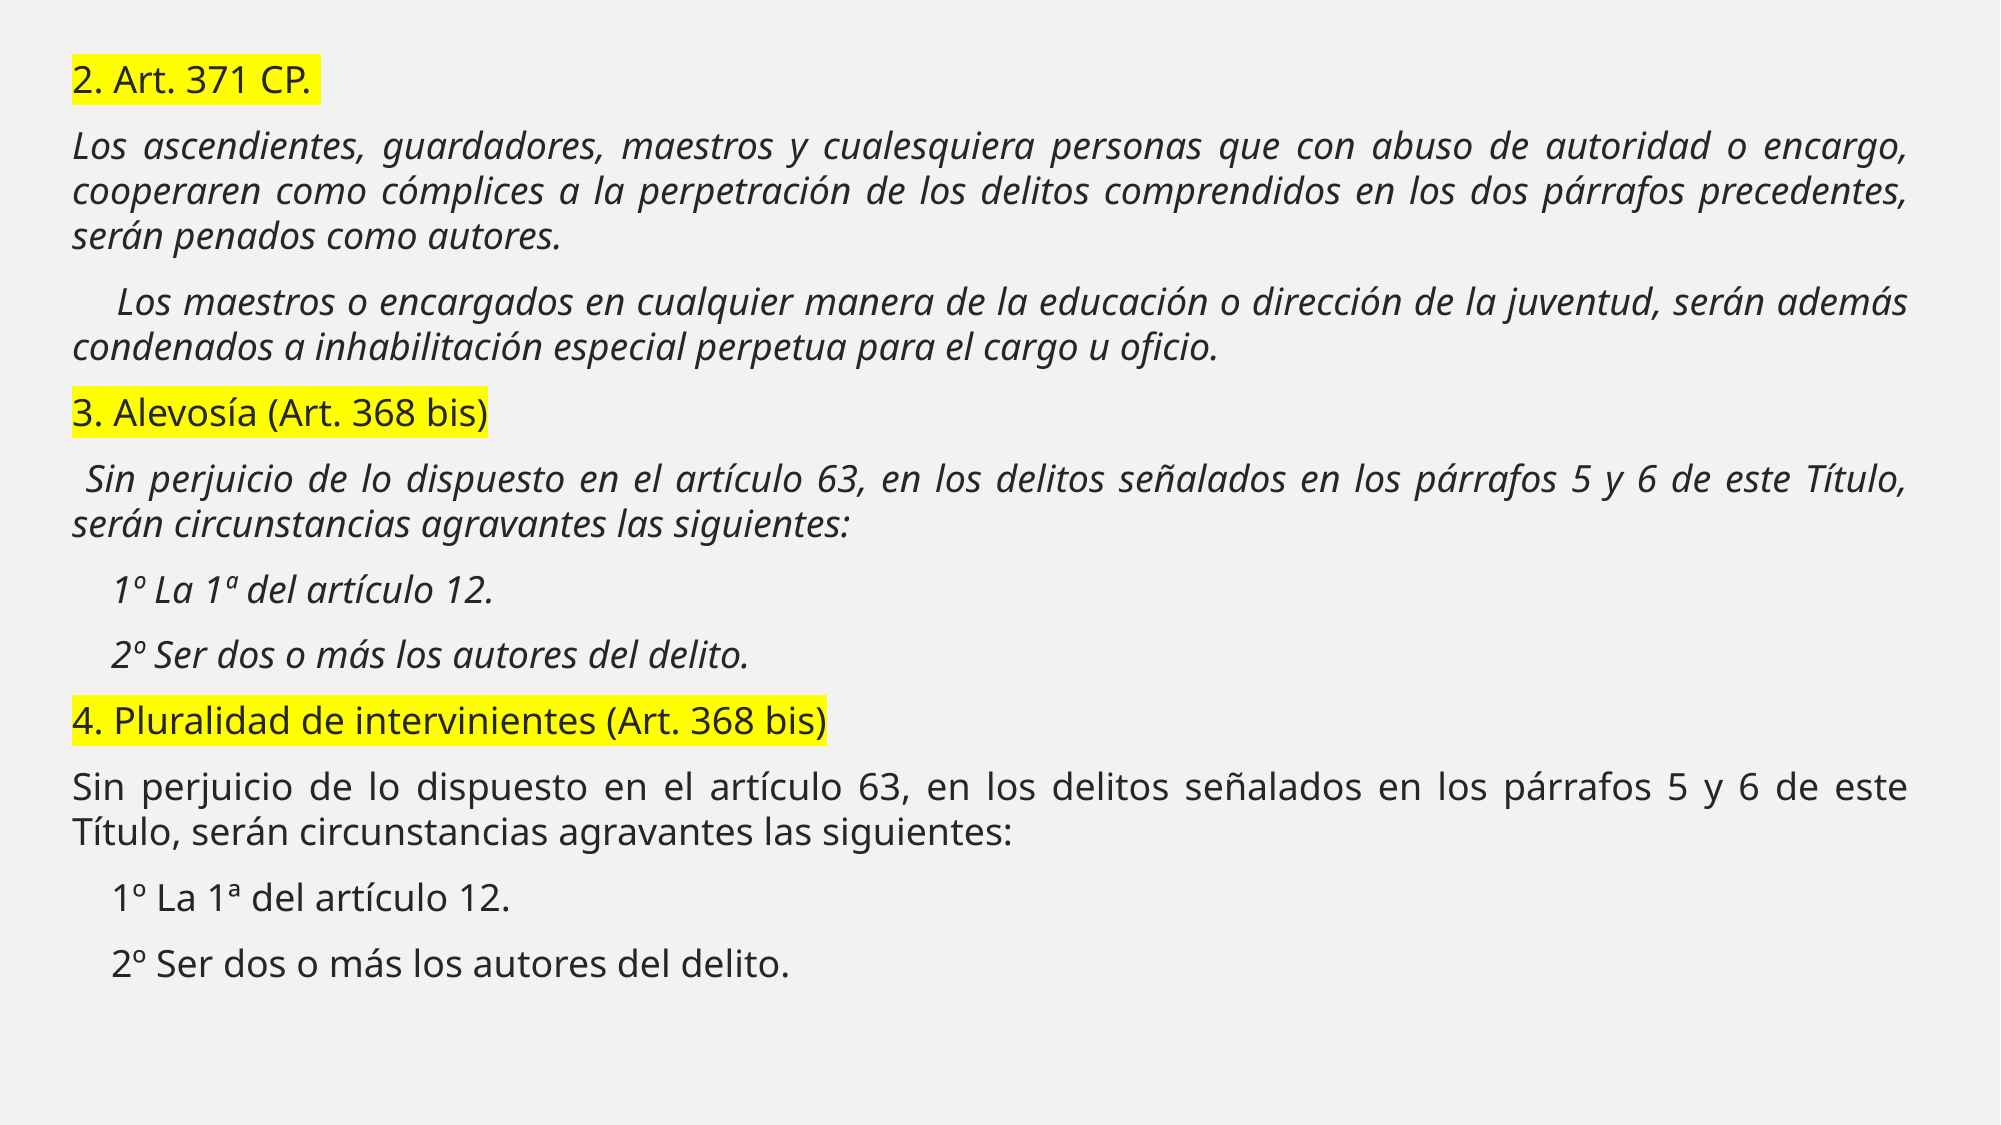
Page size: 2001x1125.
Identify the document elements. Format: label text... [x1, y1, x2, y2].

list 2. Art. 371 CP. Los ascendientes, guardadores, maestros y cualesquiera personas que con abuso de autoridad o encargo, cooperaren como cómplices a la perpetración de los delitos comprendidos en los dos párrafos precedentes, serán penados como autores. Los maestros o encargados en cualquier manera de la educación o dirección de la juventud, serán además condenados a inhabilitación especial perpetua para el cargo u oficio. 3. Alevosía (Art. 368 bis) Sin perjuicio de lo dispuesto en el artículo 63, en los delitos señalados en los párrafos 5 y 6 de este Título, serán circunstancias agravantes las siguientes: 1º La 1ª del artículo 12. 2º Ser dos o más los autores del delito. 4. Pluralidad de intervinientes (Art. 368 bis) Sin perjuicio de lo dispuesto en el artículo 63, en los delitos señalados en los párrafos 5 y 6 de este Título, serán circunstancias agravantes las siguientes: 1º La 1ª del artículo 12. 2º Ser dos o más los autores del delito. [57, 48, 1926, 1085]
